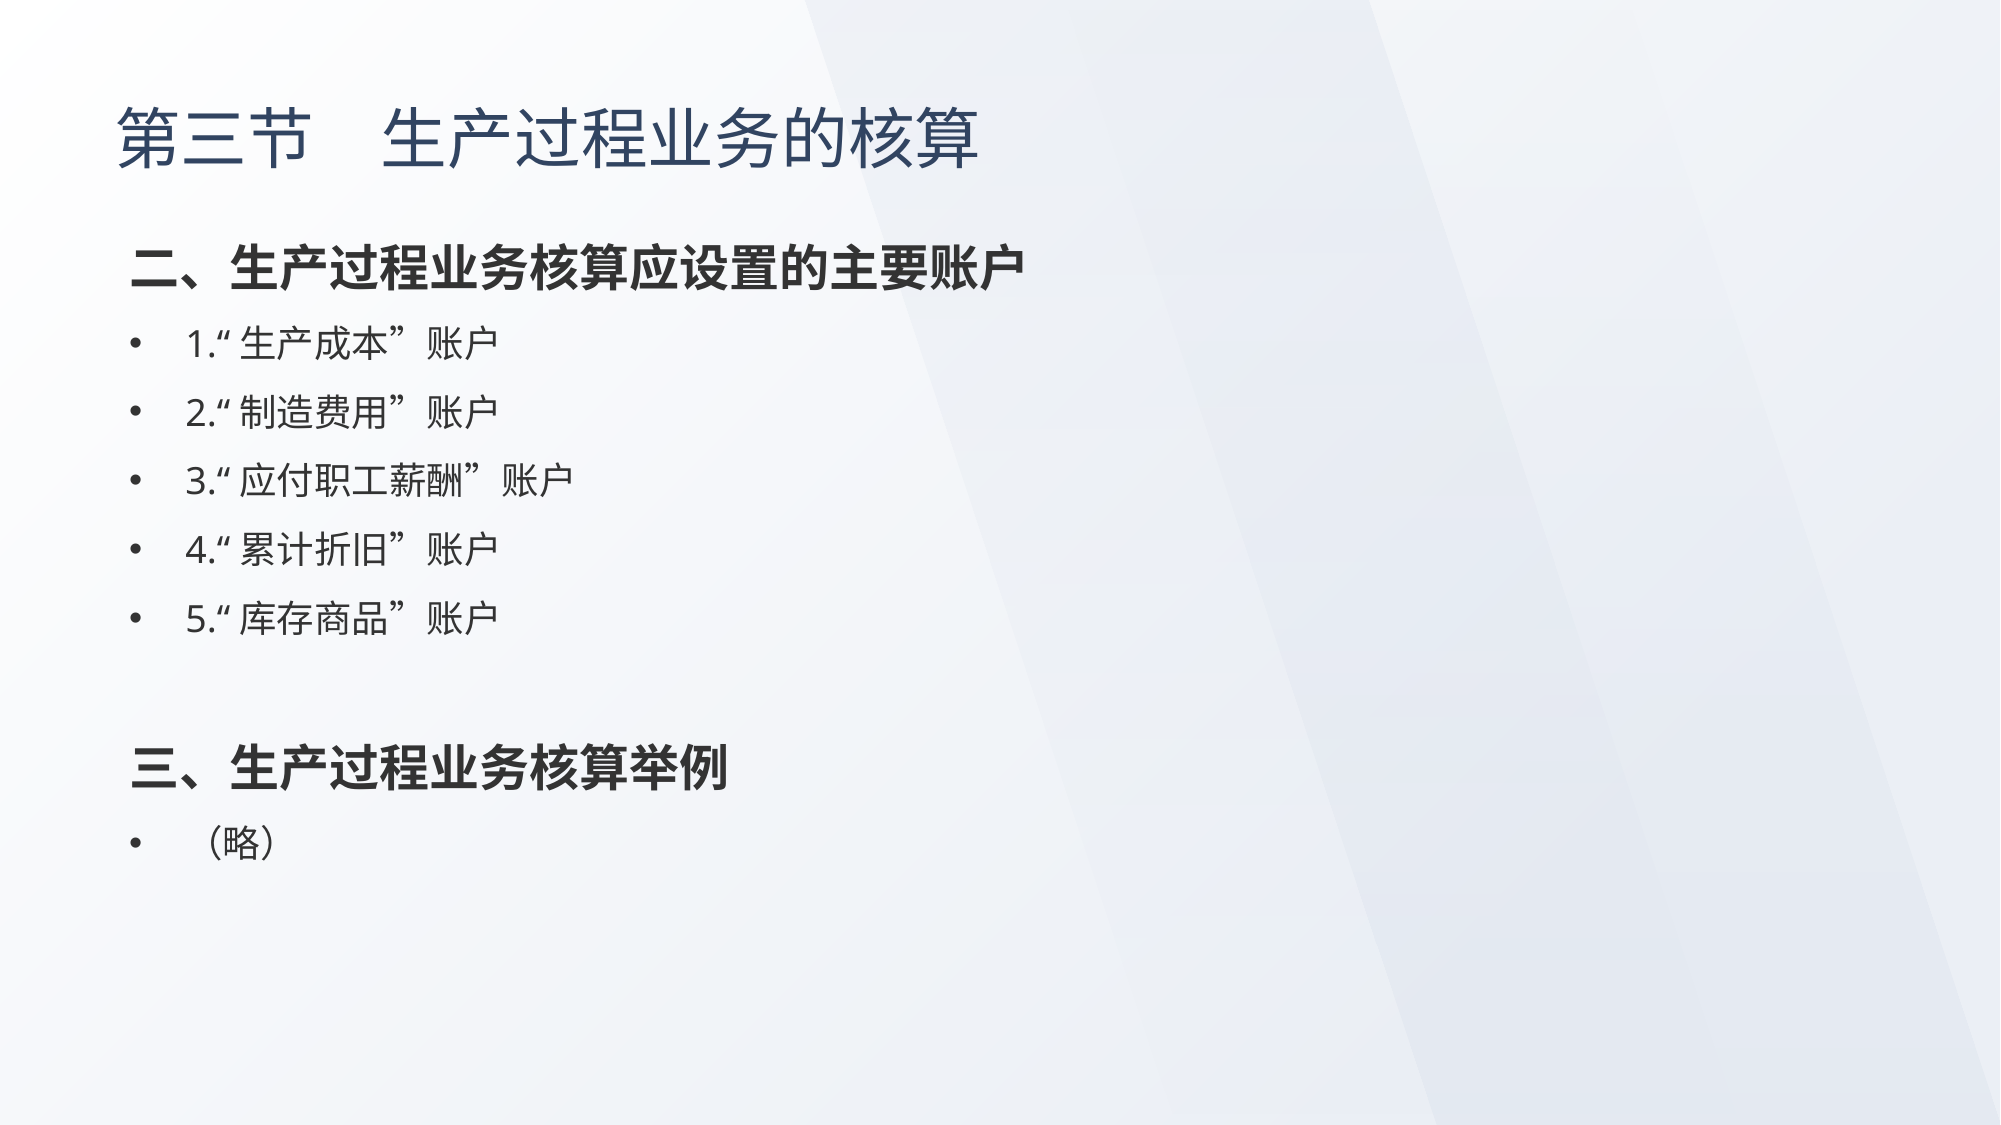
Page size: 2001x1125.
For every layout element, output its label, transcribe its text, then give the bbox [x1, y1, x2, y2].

title 第三节 生产过程业务的核算 [114, 59, 1886, 178]
text_box 二、生产过程业务核算应设置的主要账户 1.“生产成本”账户 2.“制造费用”账户 3.“应付职工薪酬”账户 4.“累计折旧”账户 5.“库存商品”账户 三、生产过程业务核算举例 （略） [114, 213, 1886, 1013]
